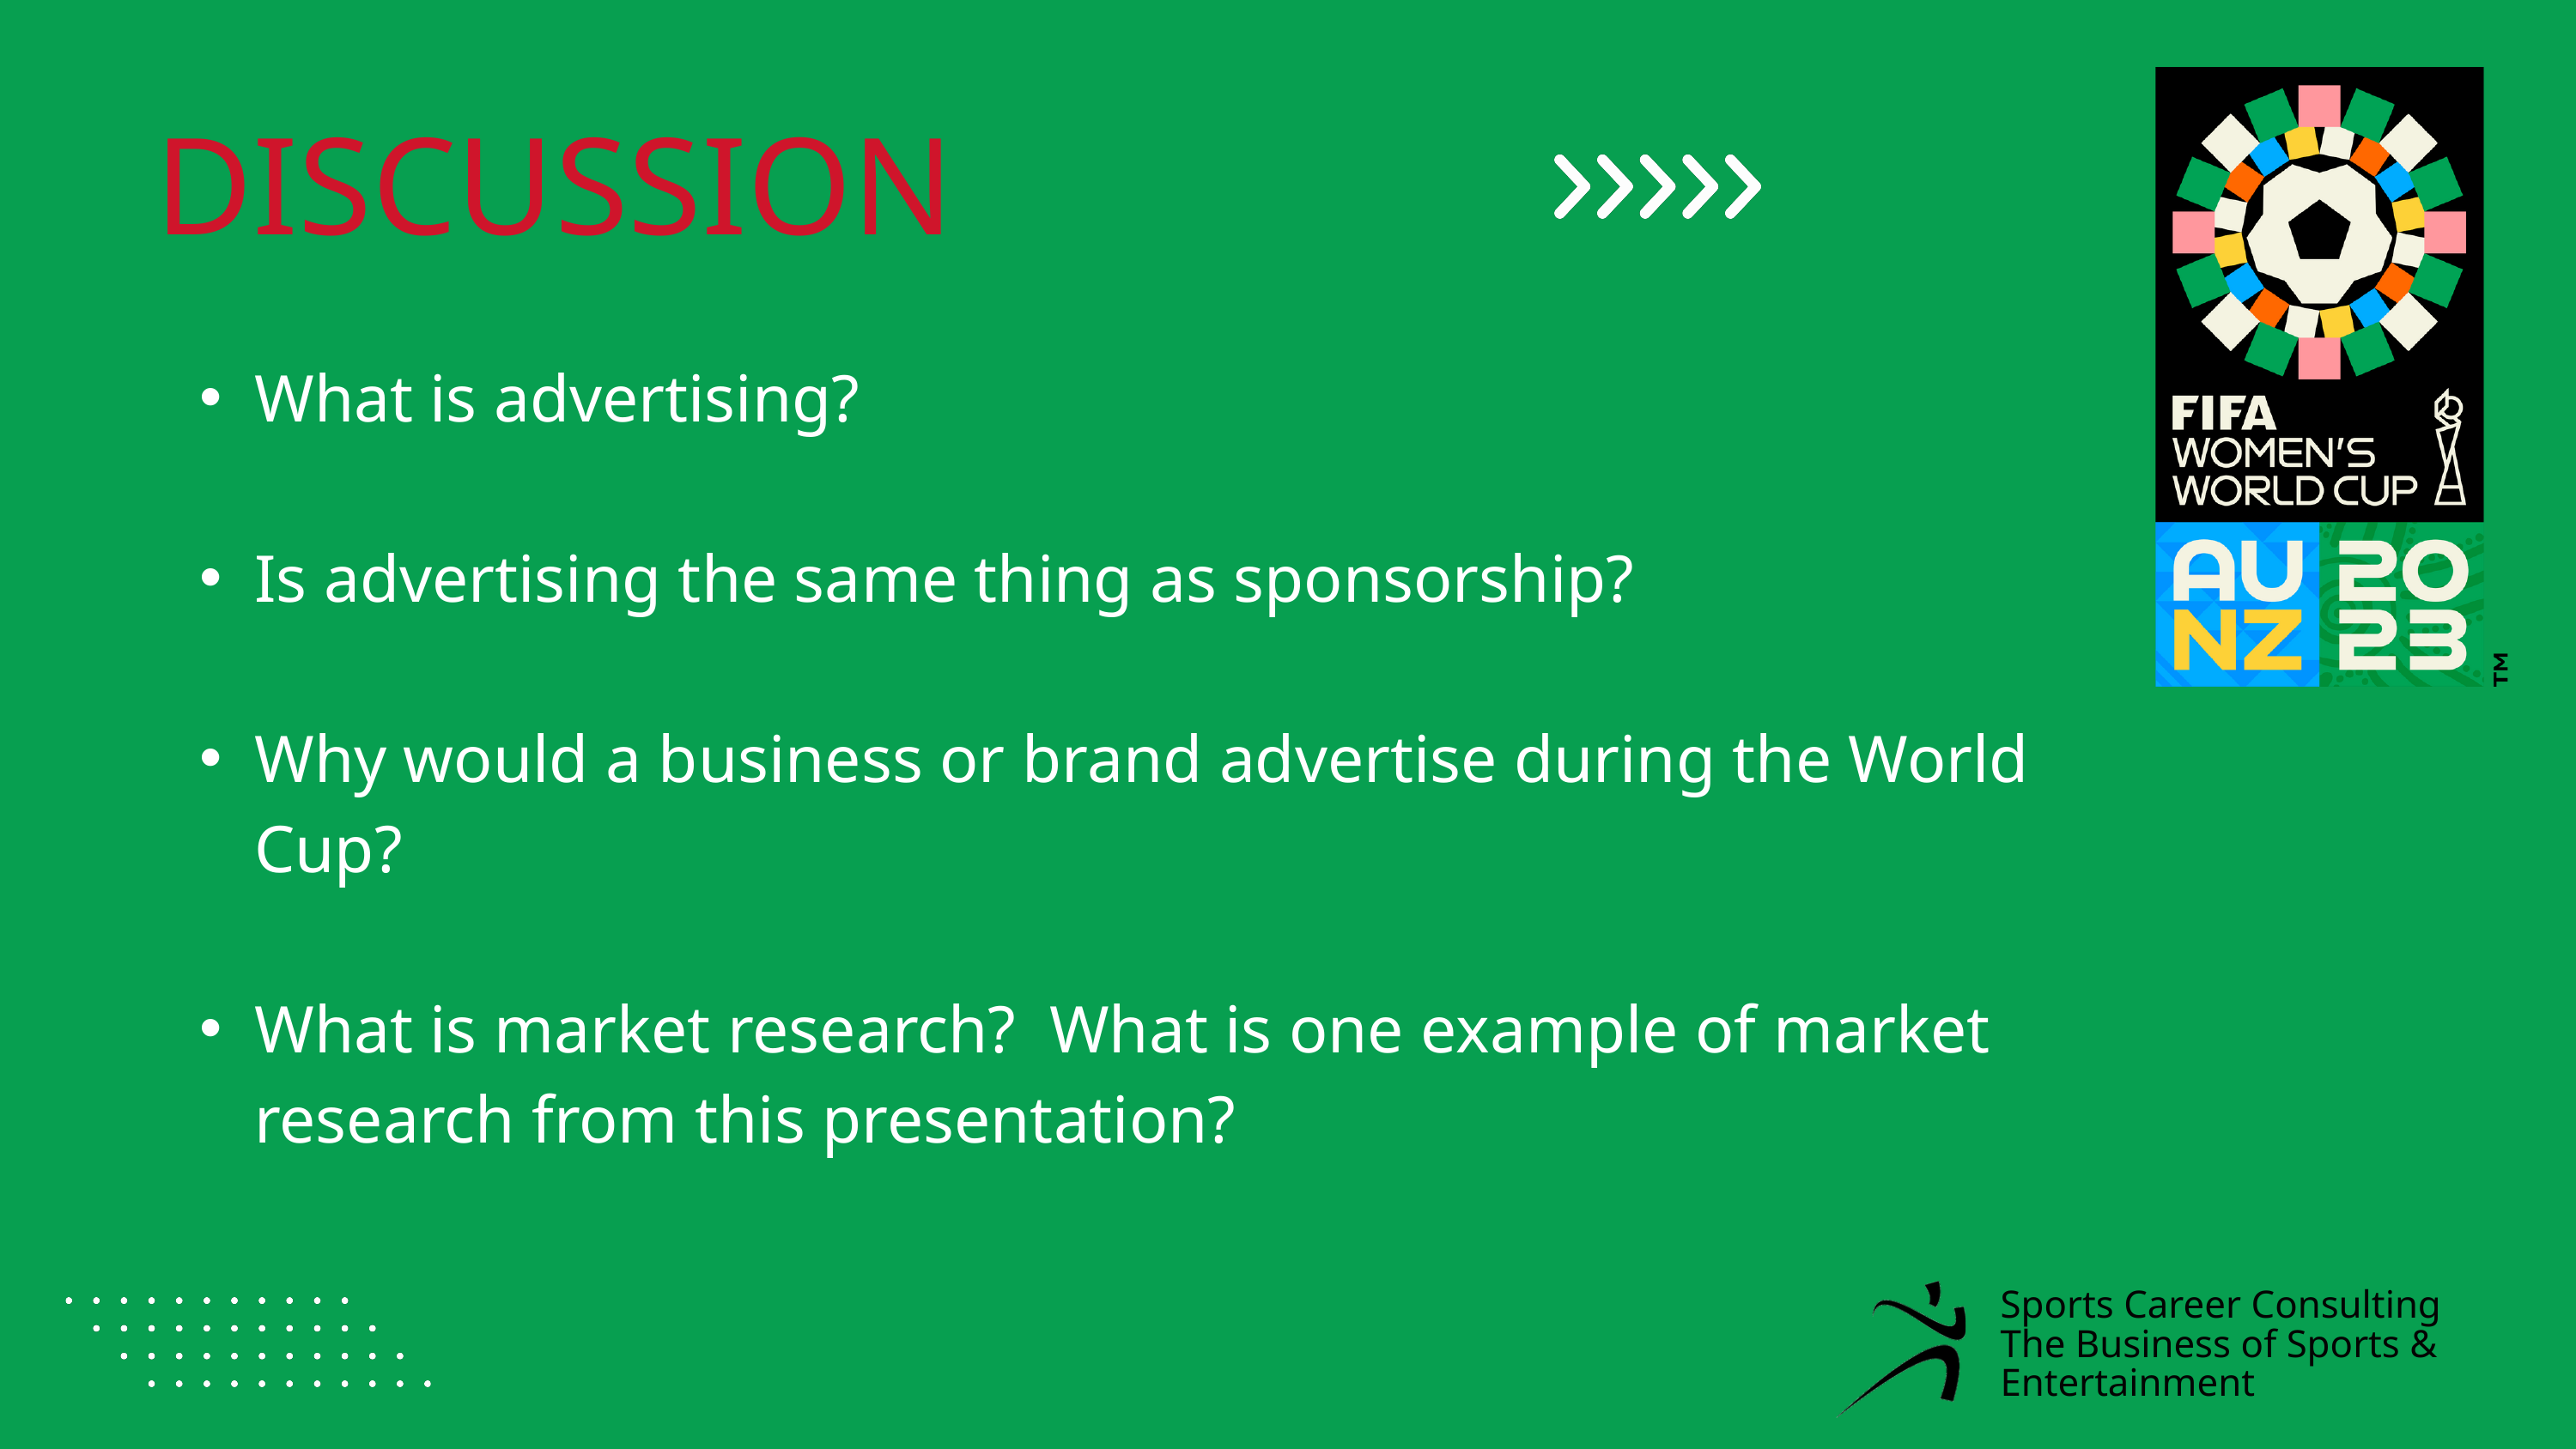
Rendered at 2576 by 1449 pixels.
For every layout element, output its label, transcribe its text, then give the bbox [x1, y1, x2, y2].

text_box [1553, 154, 1762, 219]
text_box [2129, 67, 2508, 687]
text_box [65, 1297, 431, 1387]
text_box Sports Career Consulting The Business of Sports & Entertainment [2000, 1286, 2508, 1404]
text_box [1836, 1281, 1966, 1418]
text_box DISCUSSION [155, 114, 1152, 263]
text_box What is advertising? Is advertising the same thing as sponsorship? Why would a business or brand advertise during the World Cup? What is market research? What is one example of market research from this presentation? [144, 344, 2073, 1156]
